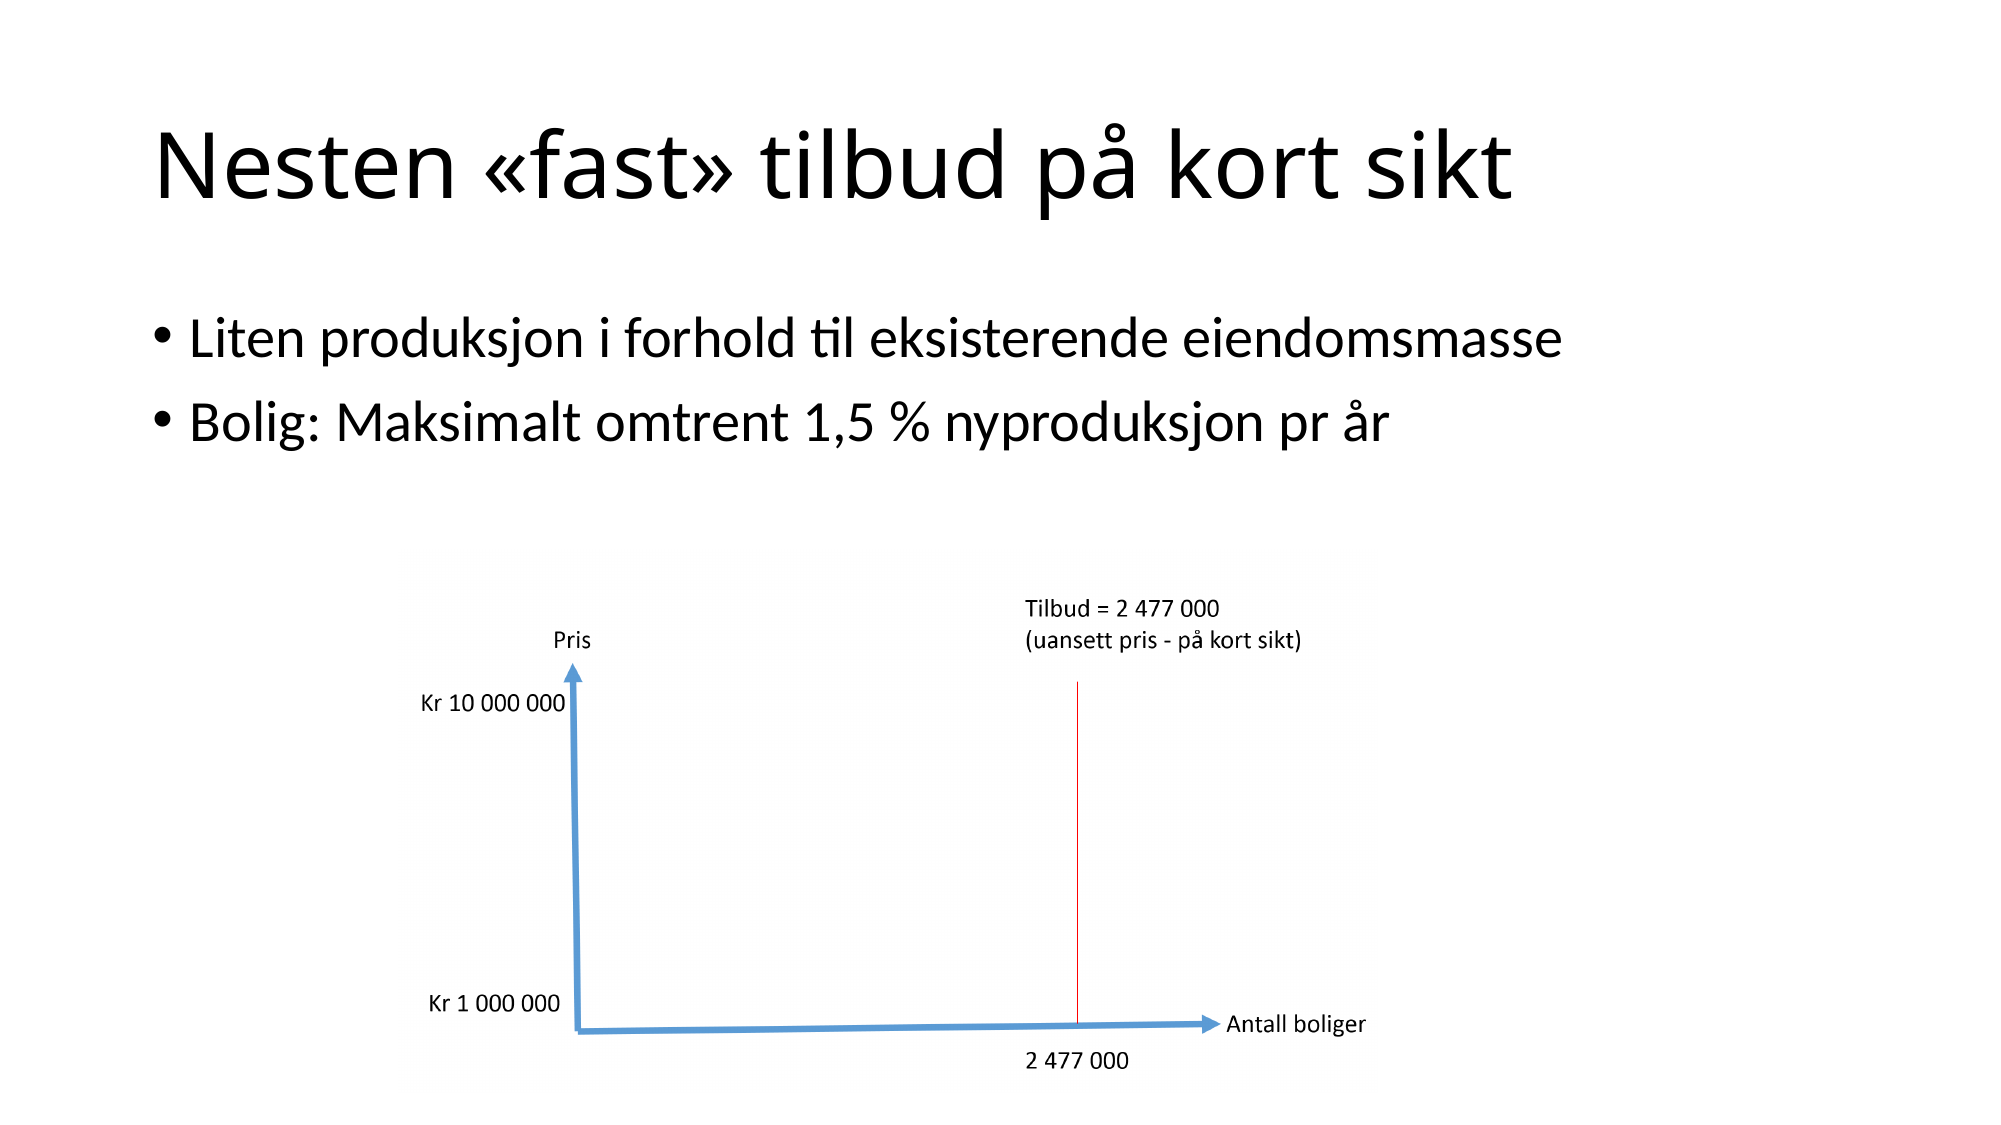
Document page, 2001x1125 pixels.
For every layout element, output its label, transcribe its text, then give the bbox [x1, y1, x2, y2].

title Nesten «fast» tilbud på kort sikt [137, 59, 1863, 278]
picture [398, 549, 1378, 1094]
list Liten produksjon i forhold til eksisterende eiendomsmasse Bolig: Maksimalt omtrent 1,5 % nyproduksjon pr år [137, 299, 1863, 1014]
